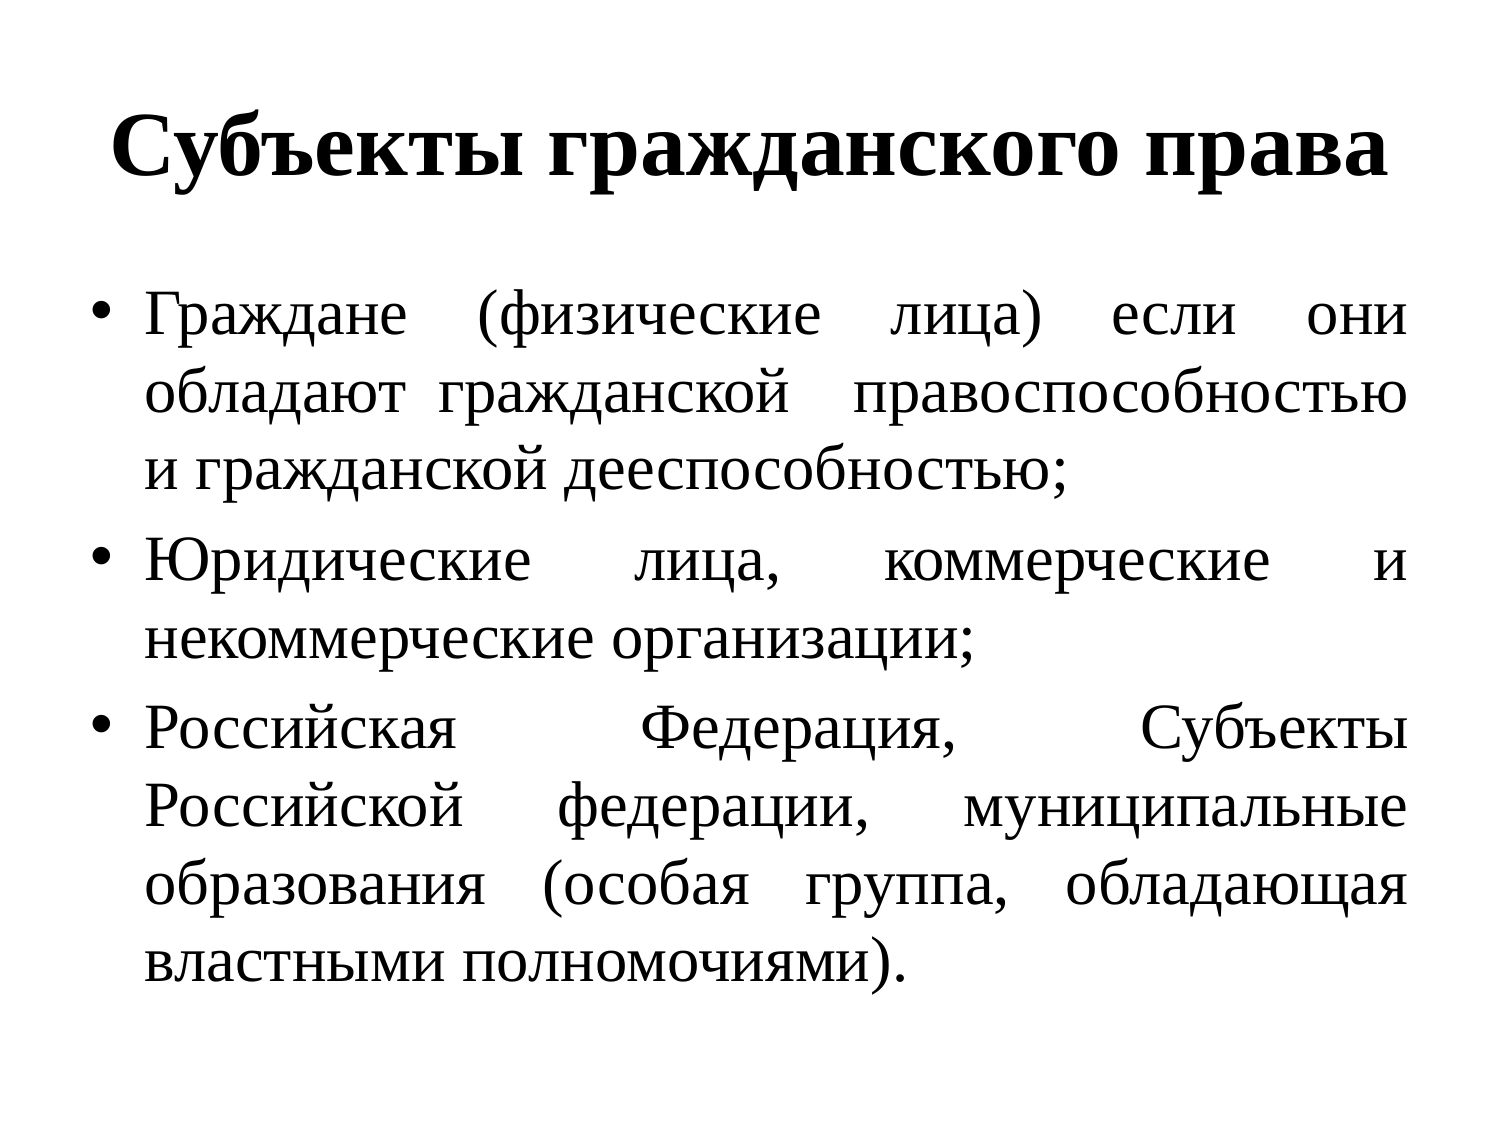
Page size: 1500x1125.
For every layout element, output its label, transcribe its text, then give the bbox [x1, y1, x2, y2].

list Граждане (физические лица) если они обладают гражданской правоспособностью и гражданской дееспособностью; Юридические лица, коммерческие и некоммерческие организации; Российская Федерация, Субъекты Российской федерации, муниципальные образования (особая группа, обладающая властными полномочиями). [75, 262, 1425, 1005]
title Субъекты гражданского права [75, 45, 1425, 233]
